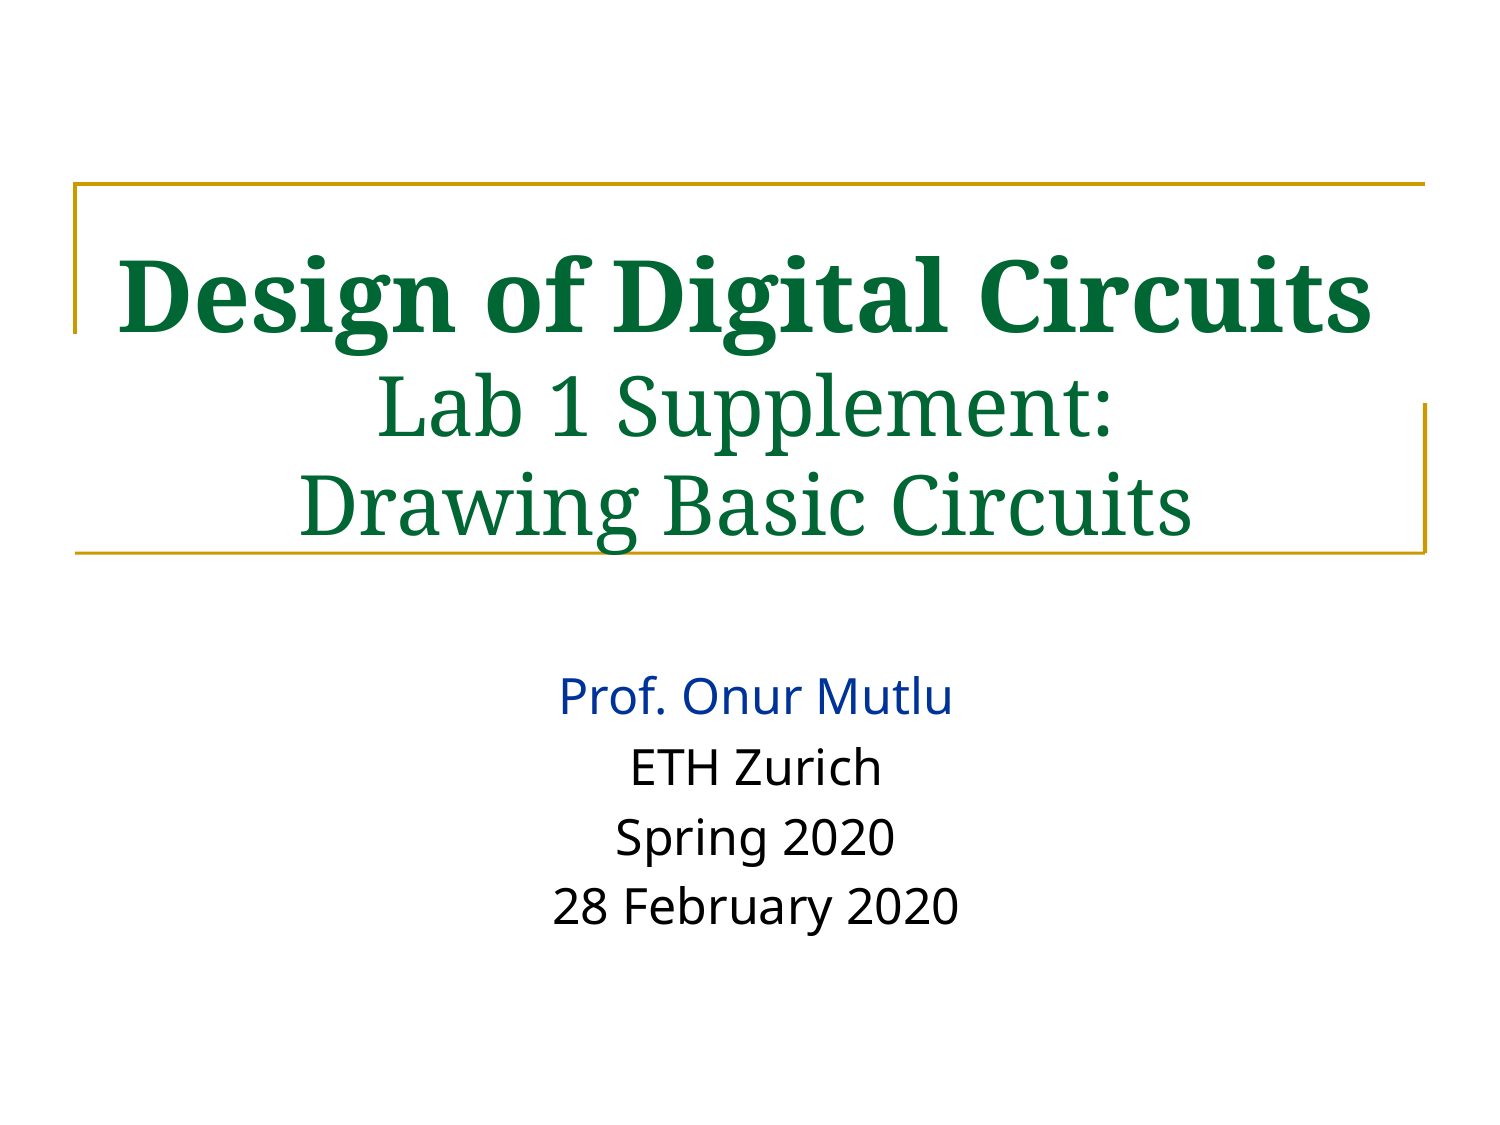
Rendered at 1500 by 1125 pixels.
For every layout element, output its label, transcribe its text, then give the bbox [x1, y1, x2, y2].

title Design of Digital Circuits Lab 1 Supplement: Drawing Basic Circuits [54, 105, 1438, 388]
subtitle Prof. Onur Mutlu ETH Zurich Spring 2020 28 February 2020 [112, 587, 1400, 1064]
